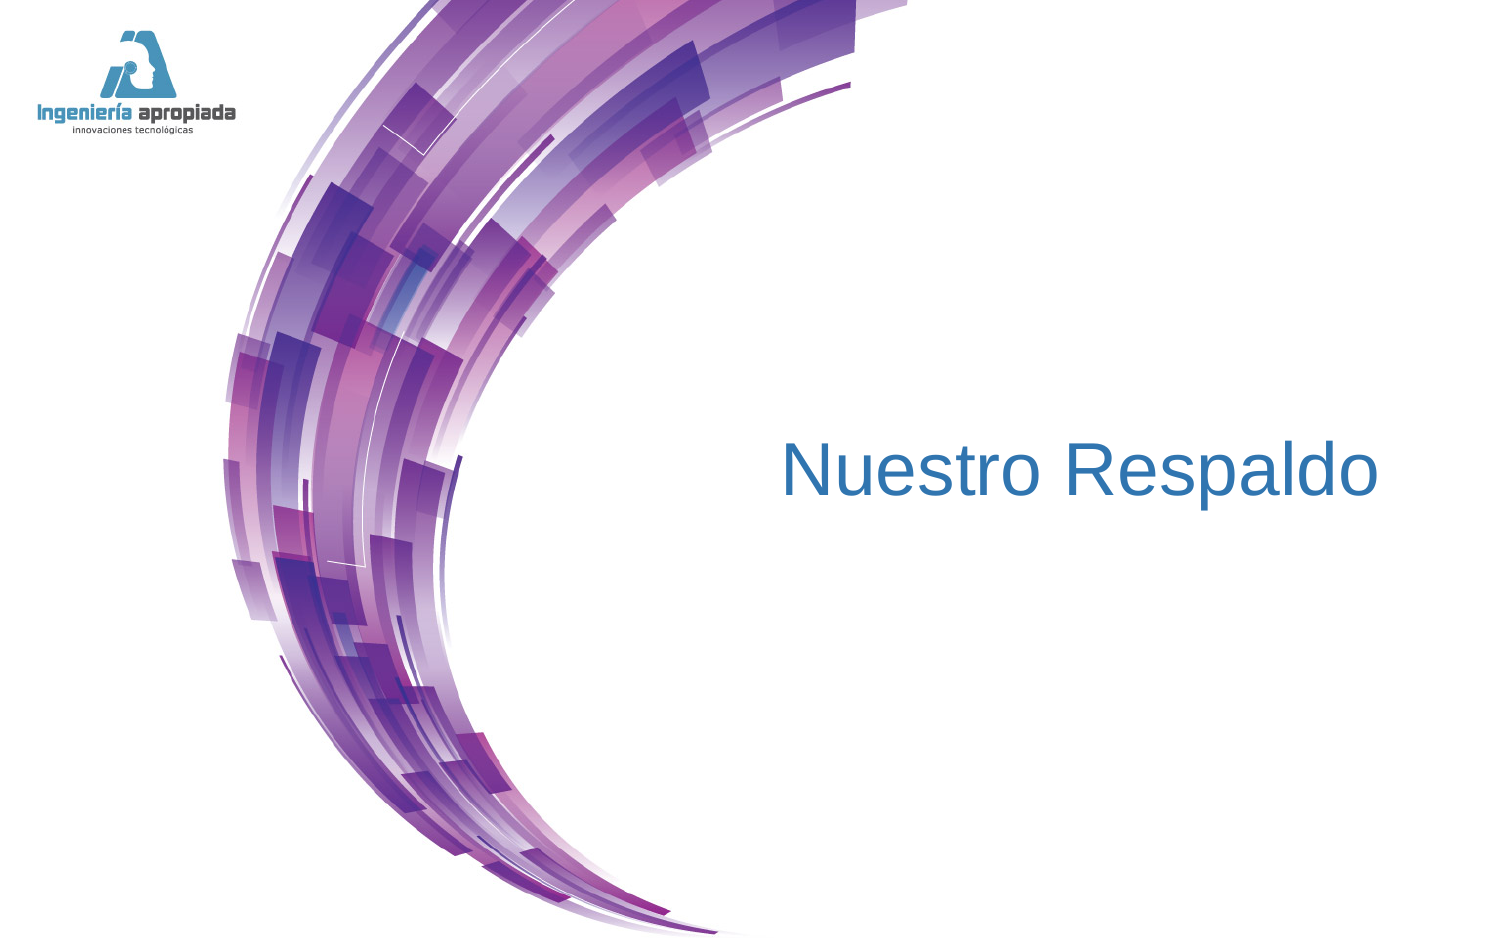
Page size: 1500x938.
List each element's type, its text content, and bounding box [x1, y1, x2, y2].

picture [0, 0, 1250, 938]
text_box Nuestro Respaldo [764, 412, 1396, 518]
